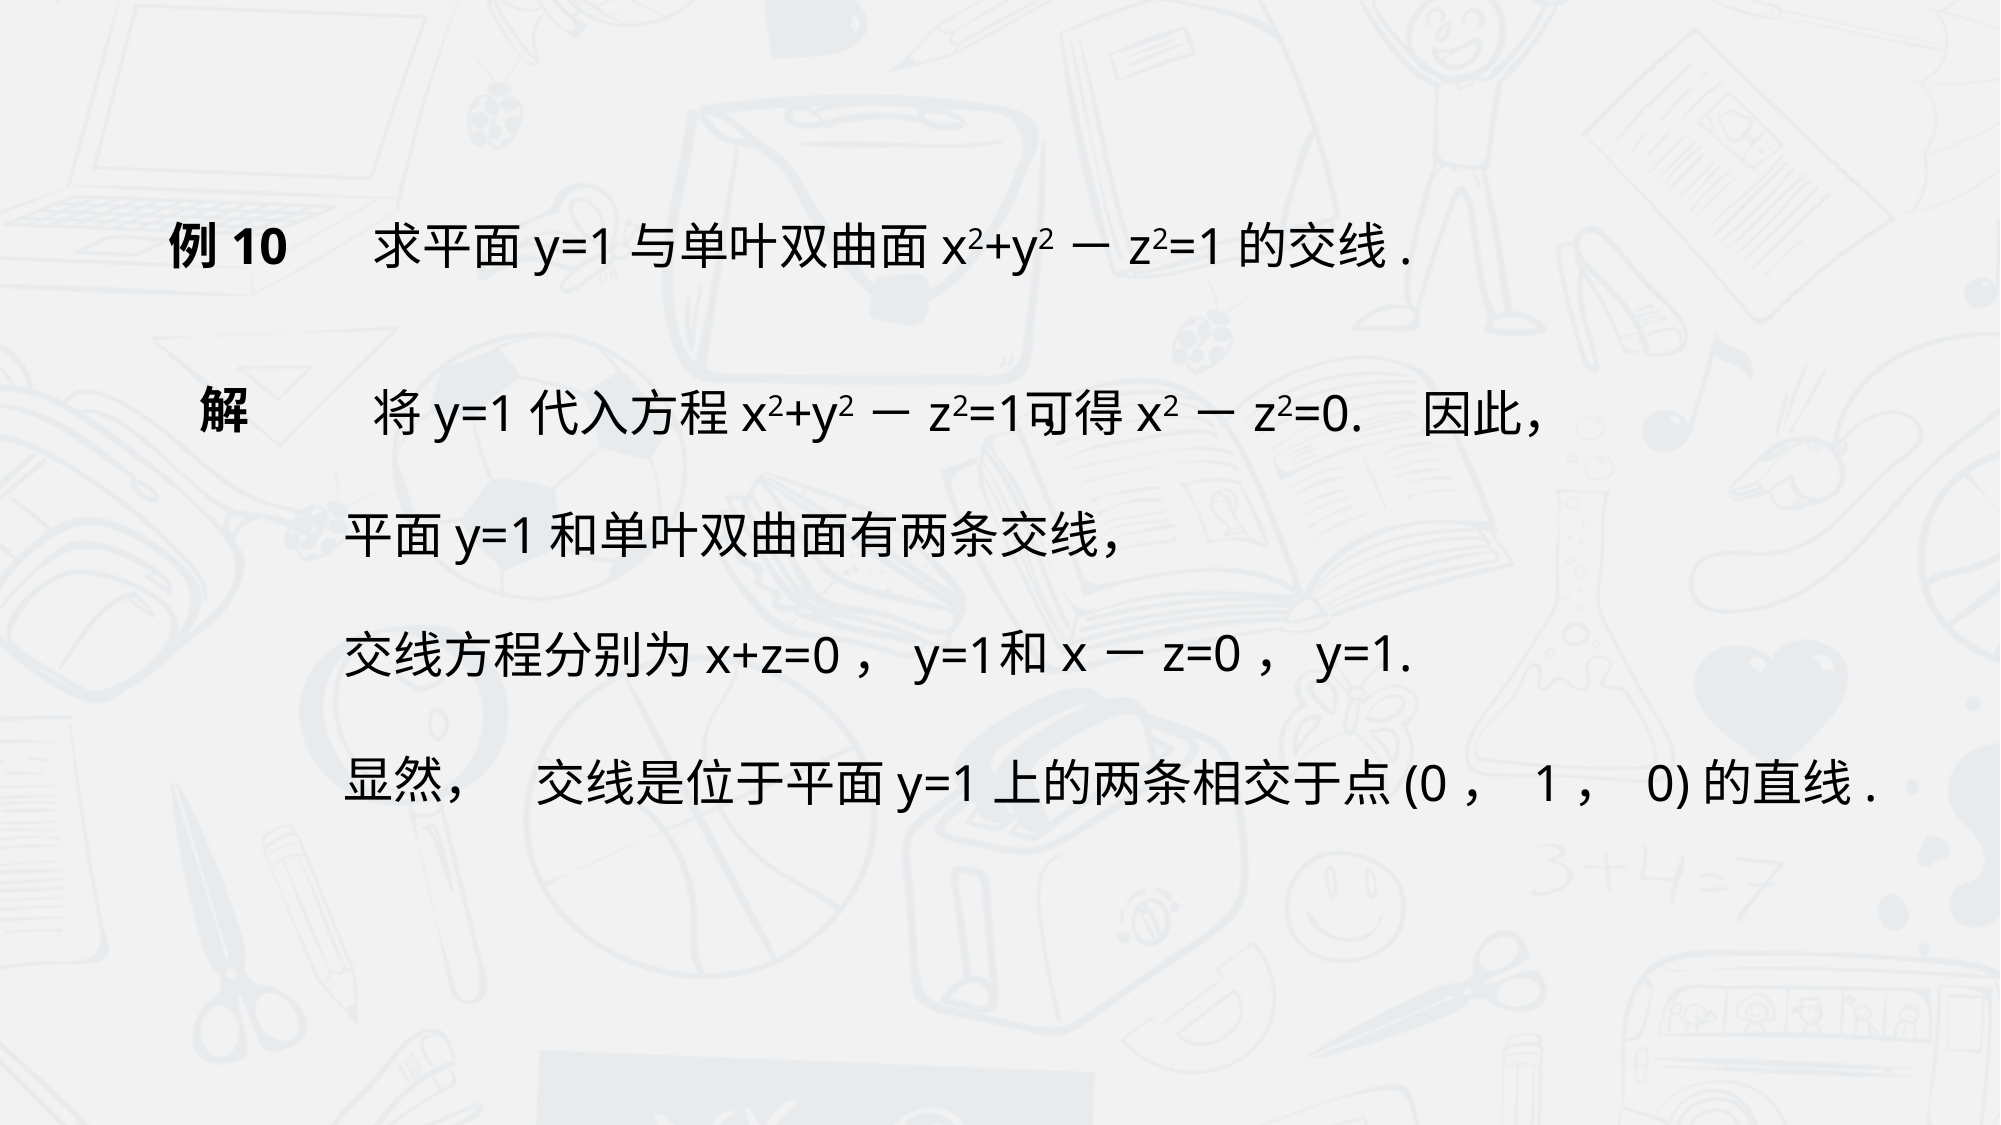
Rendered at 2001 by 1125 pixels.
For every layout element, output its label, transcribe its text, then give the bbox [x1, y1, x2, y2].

text_box 求平面y=1与单叶双曲面x2+y2－z2=1的交线. [889, 229, 1910, 282]
text_box 例10 [0, 229, 889, 282]
text_box 交线是位于平面y=1上的两条相交于点(0， 1， 0)的直线. [477, 766, 2000, 820]
text_box 将y=1代入方程x2+y2－z2=1， [314, 396, 965, 449]
text_box 平面y=1和单叶双曲面有两条交线， [284, 518, 1880, 571]
text_box 交线方程分别为x+z=0，y=1 [284, 638, 1880, 691]
text_box 可得x2－z2=0. [965, 396, 2000, 449]
text_box 解 [0, 393, 1000, 446]
text_box 显然， [284, 763, 1880, 816]
text_box 因此， [1364, 397, 2000, 451]
text_box 和x－z=0，y=1. [941, 636, 2000, 690]
